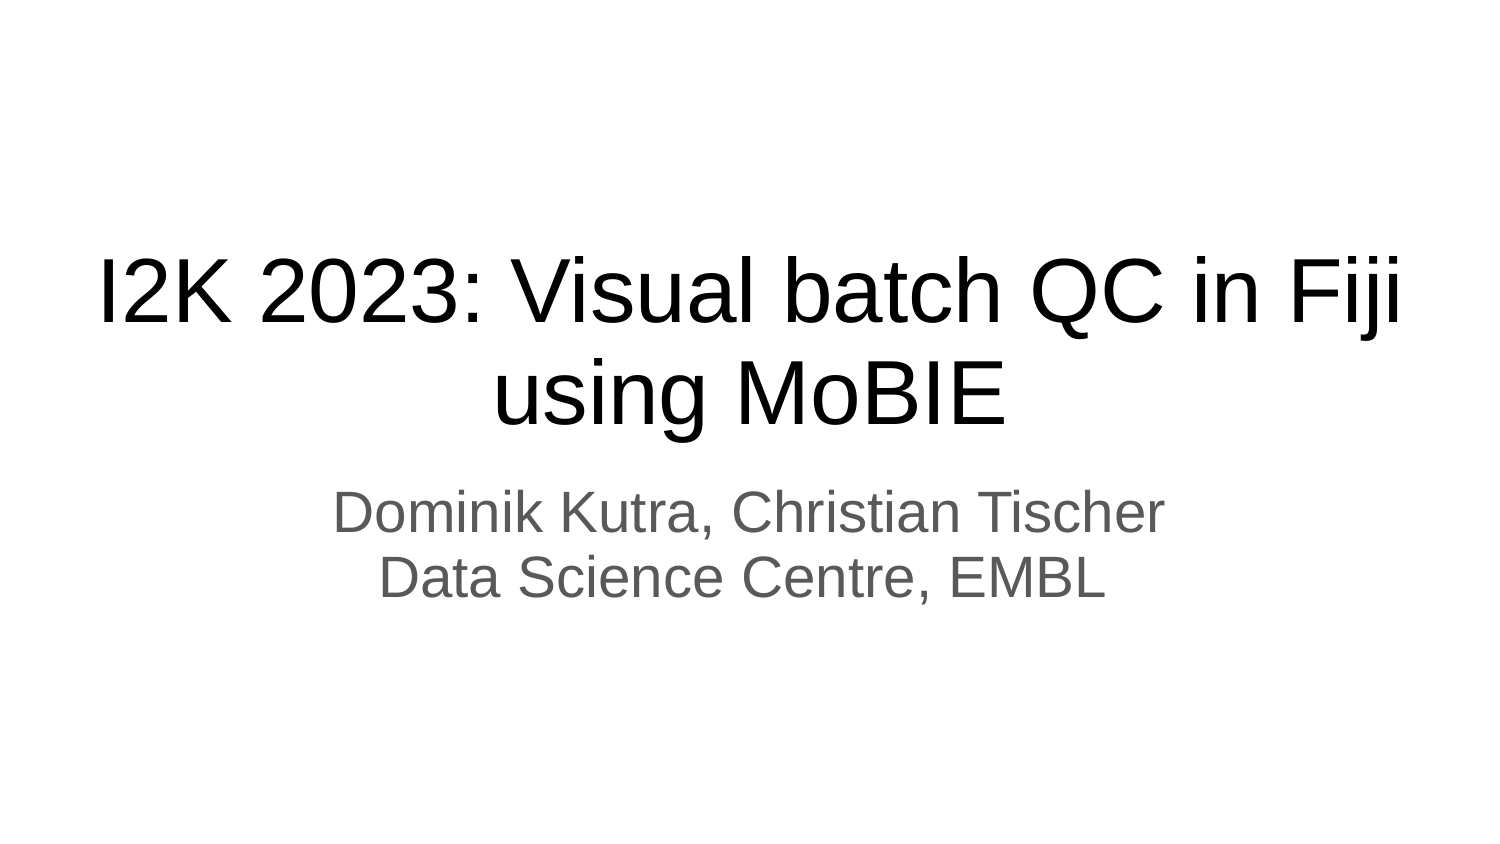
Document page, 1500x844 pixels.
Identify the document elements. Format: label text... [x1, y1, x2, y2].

subtitle Dominik Kutra, Christian Tischer Data Science Centre, EMBL [51, 464, 1449, 684]
title I2K 2023: Visual batch QC in Fiji using MoBIE [51, 122, 1449, 459]
